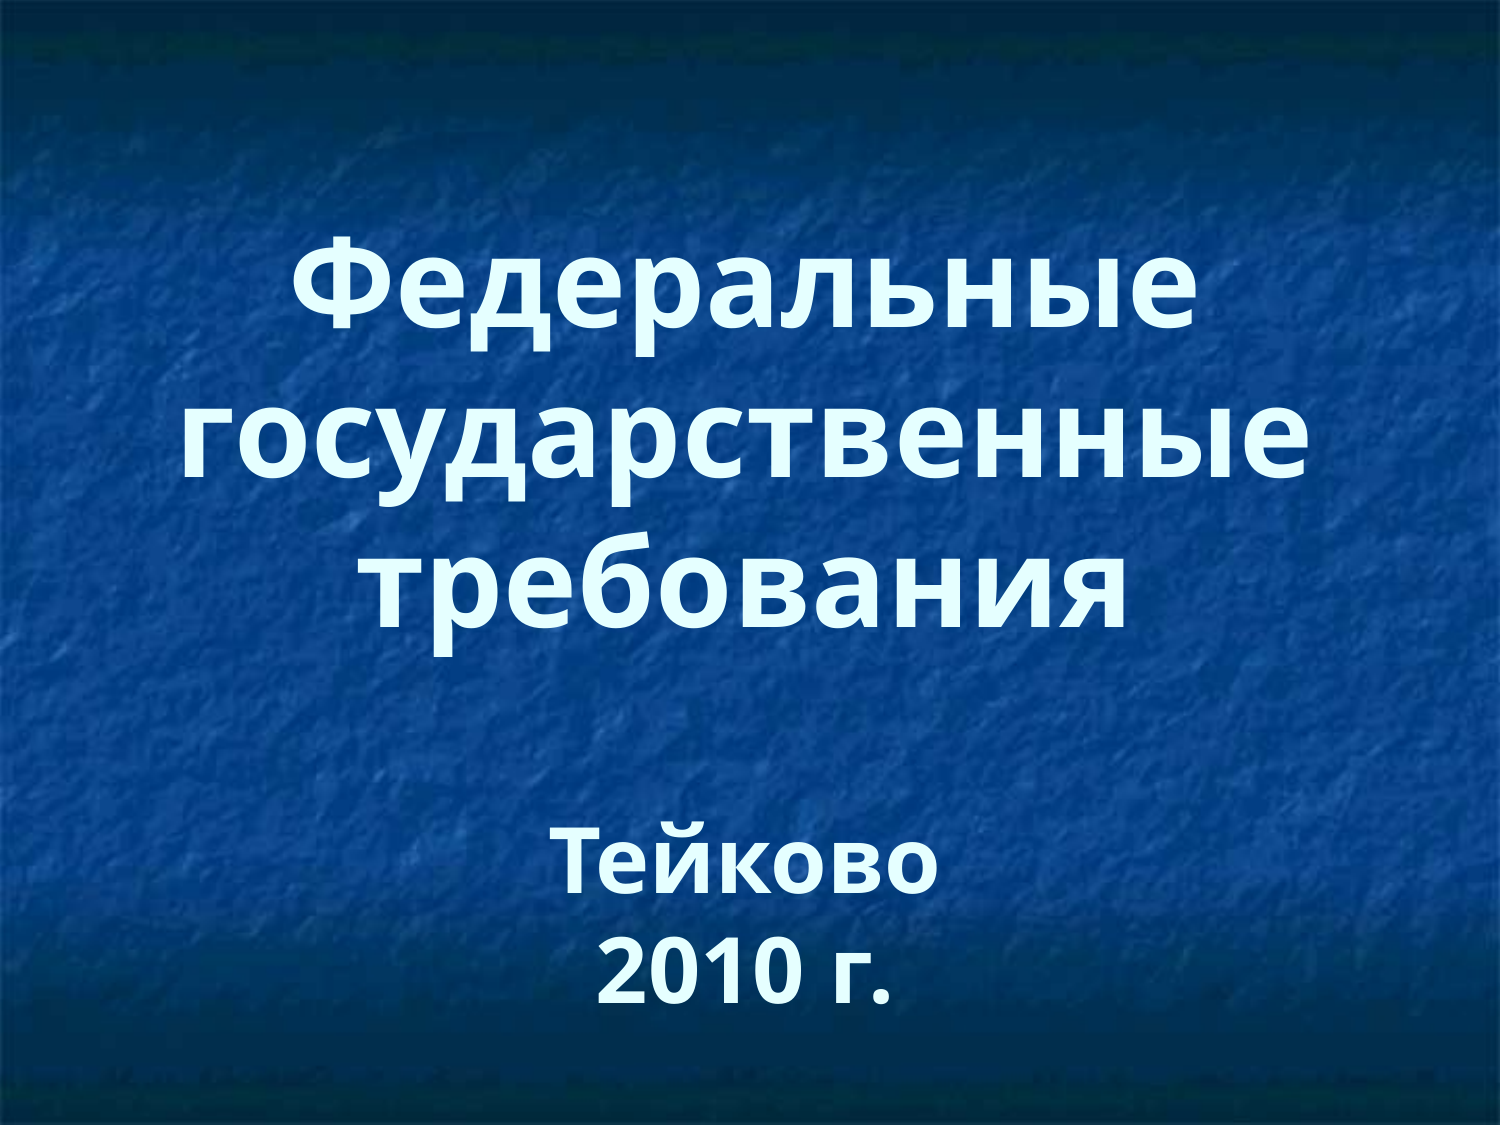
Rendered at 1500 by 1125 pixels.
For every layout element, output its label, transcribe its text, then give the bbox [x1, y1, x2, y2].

title Федеральные государственные требования Тейково 2010 г. [70, 269, 1421, 505]
picture [0, 0, 1500, 1125]
